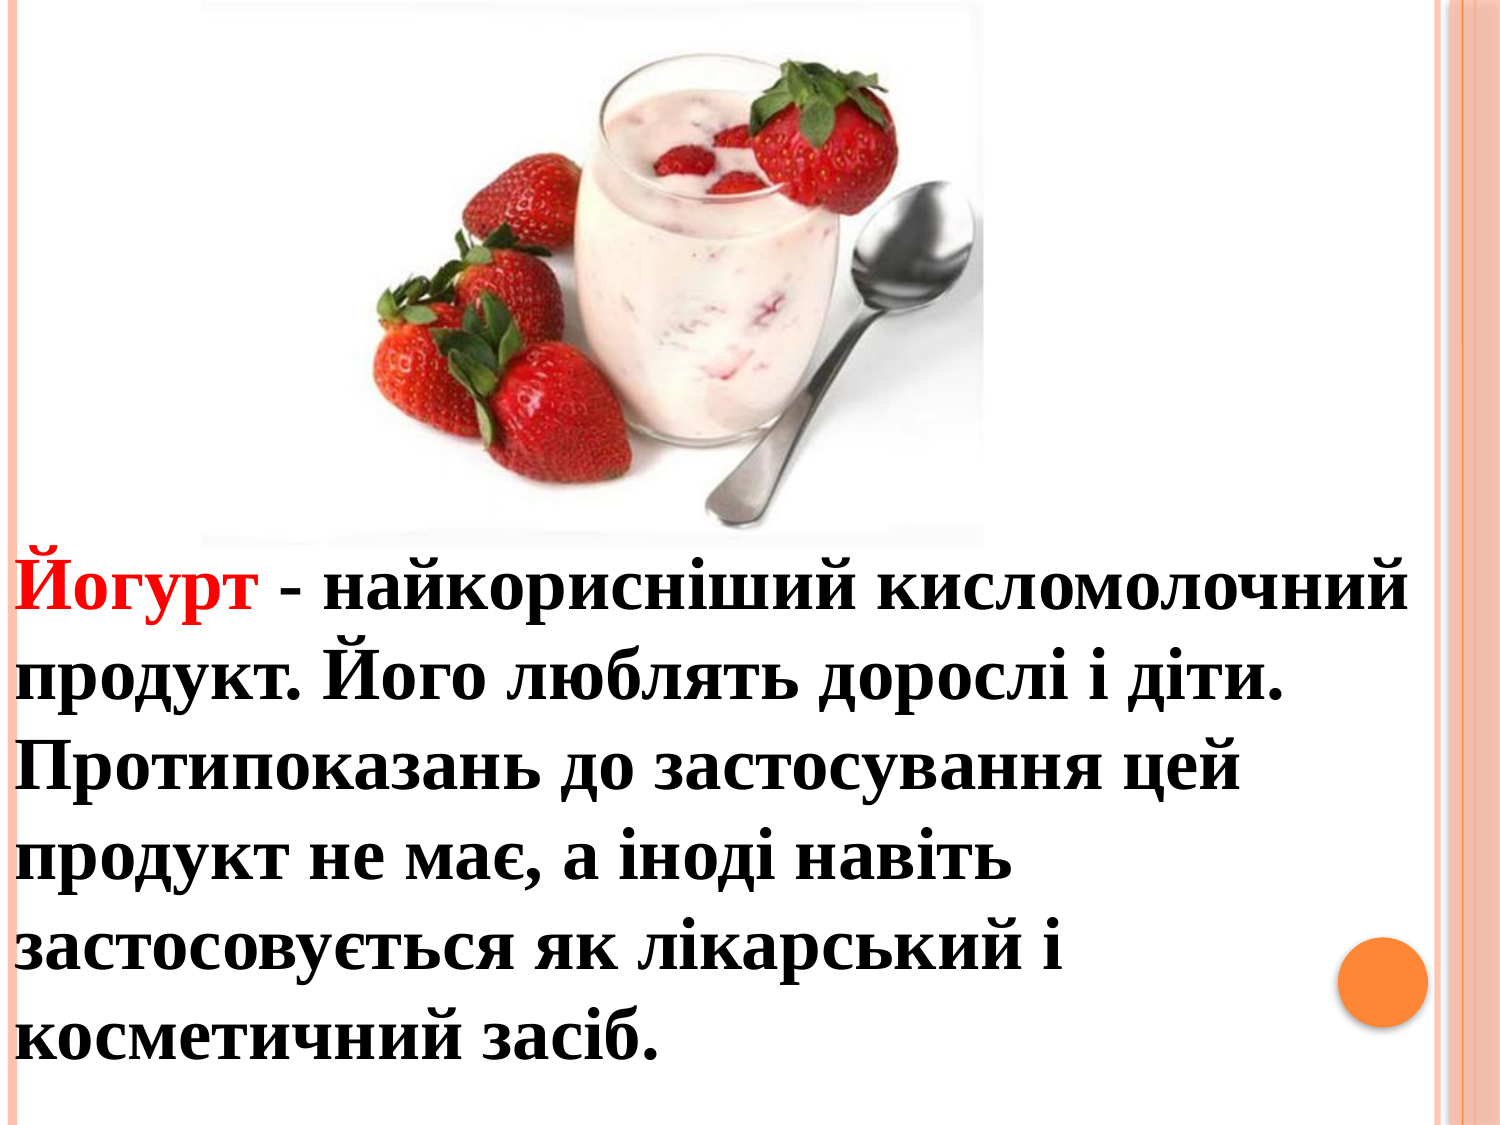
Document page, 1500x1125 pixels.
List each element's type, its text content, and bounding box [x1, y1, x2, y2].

text_box Йогурт - найкорисніший кисломолочний продукт. Його люблять дорослі і діти. Протипоказань до застосування цей продукт не має, а іноді навіть застосовується як лікарський і косметичний засіб. [0, 527, 1430, 1083]
picture [198, 0, 986, 548]
